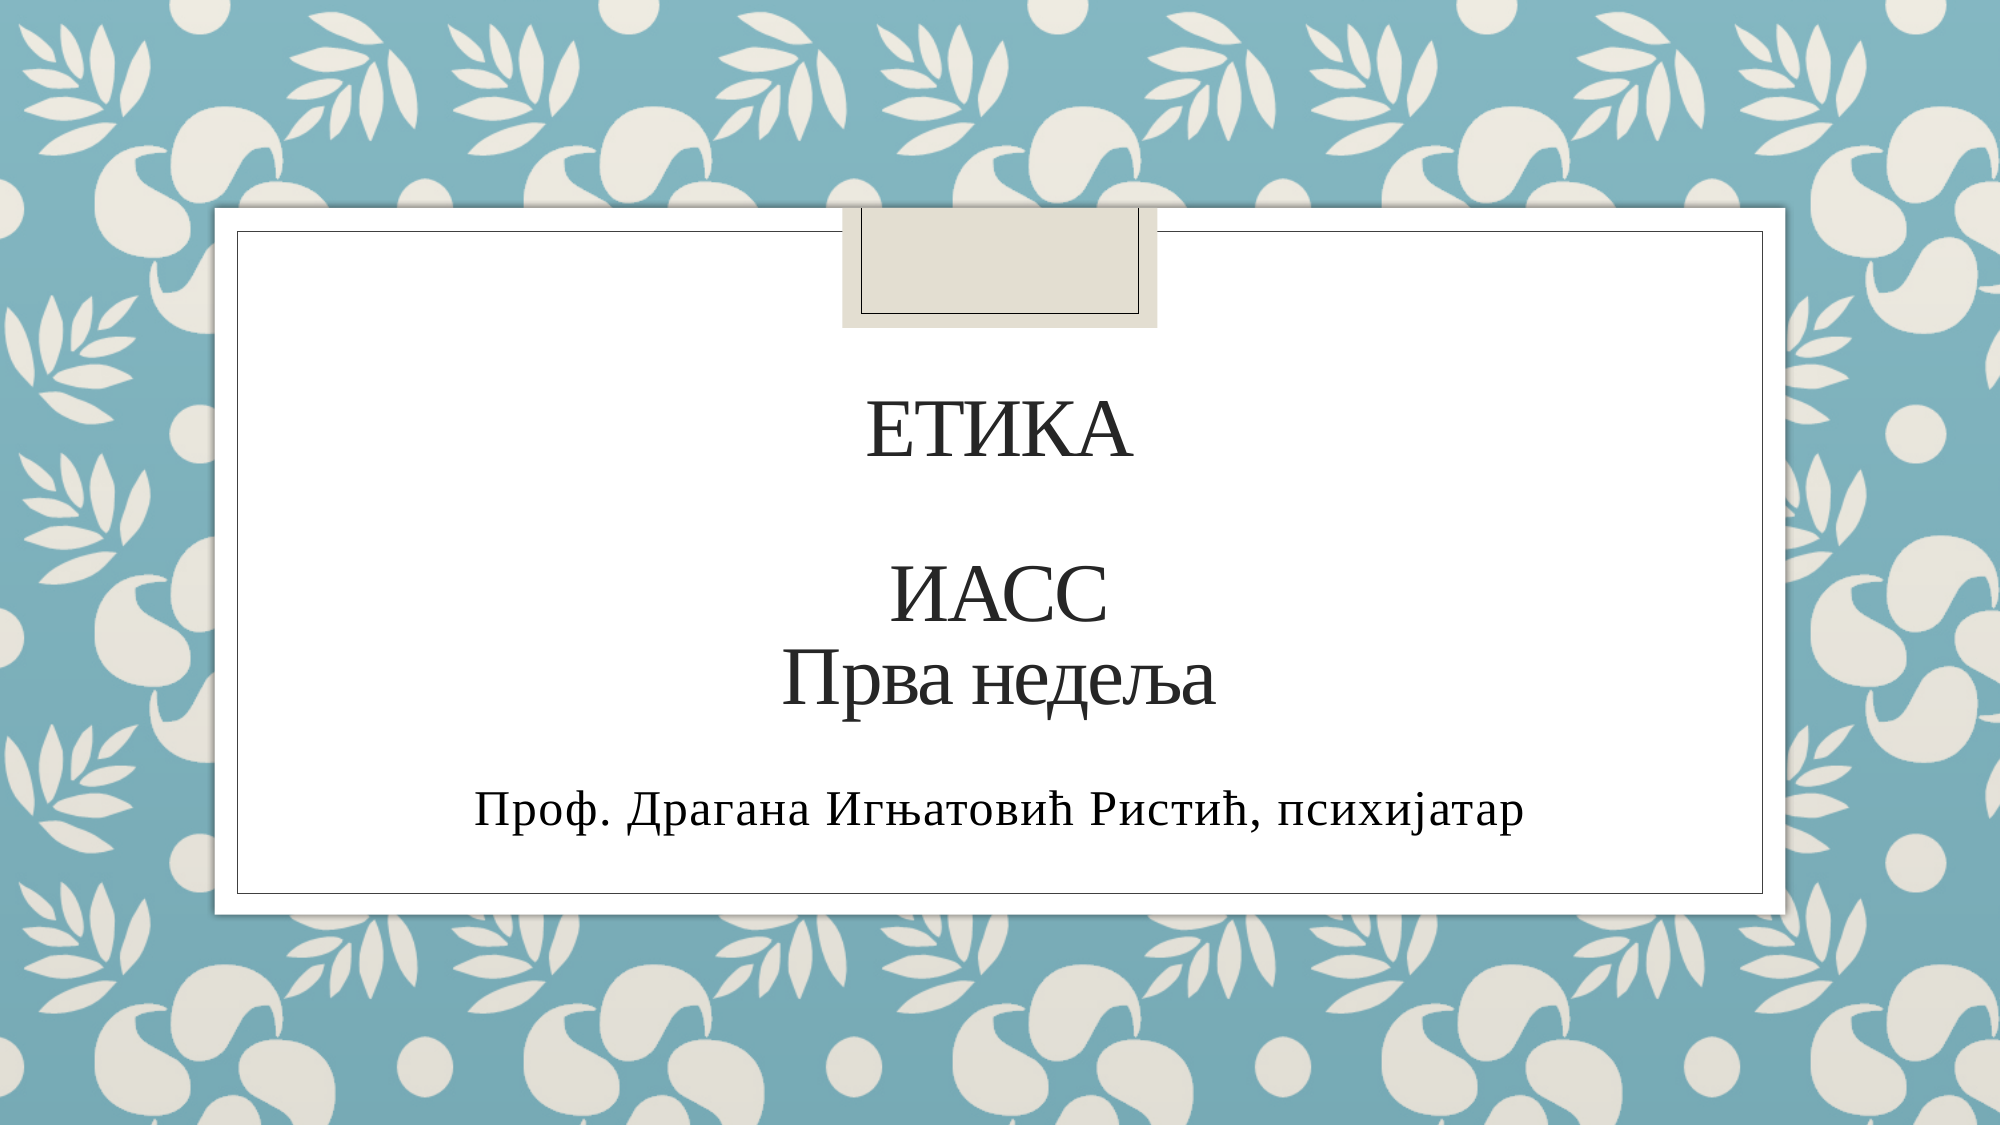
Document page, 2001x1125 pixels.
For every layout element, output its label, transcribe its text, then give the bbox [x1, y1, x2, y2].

subtitle Проф. Драгана Игњатовић Ристић, психијатар [256, 768, 1745, 844]
title Етика ИАСС Прва недеља [256, 343, 1744, 768]
